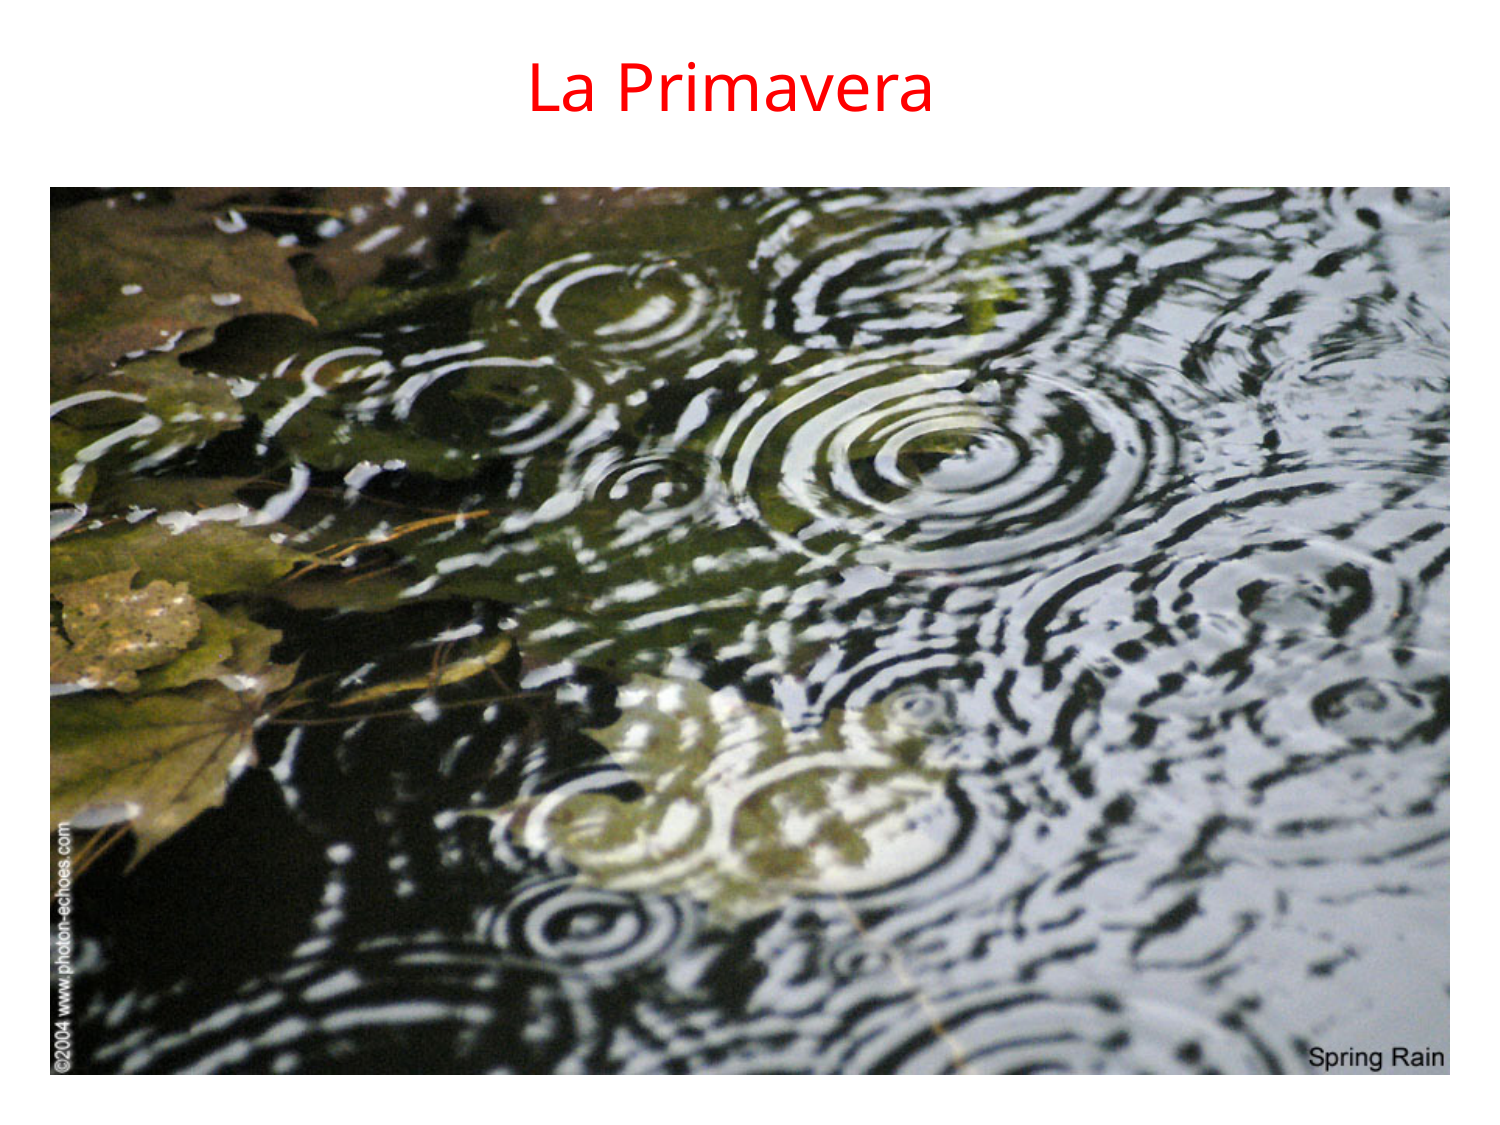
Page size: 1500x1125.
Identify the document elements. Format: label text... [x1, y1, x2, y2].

text_box La Primavera [150, 37, 1313, 133]
picture [49, 187, 1451, 1076]
